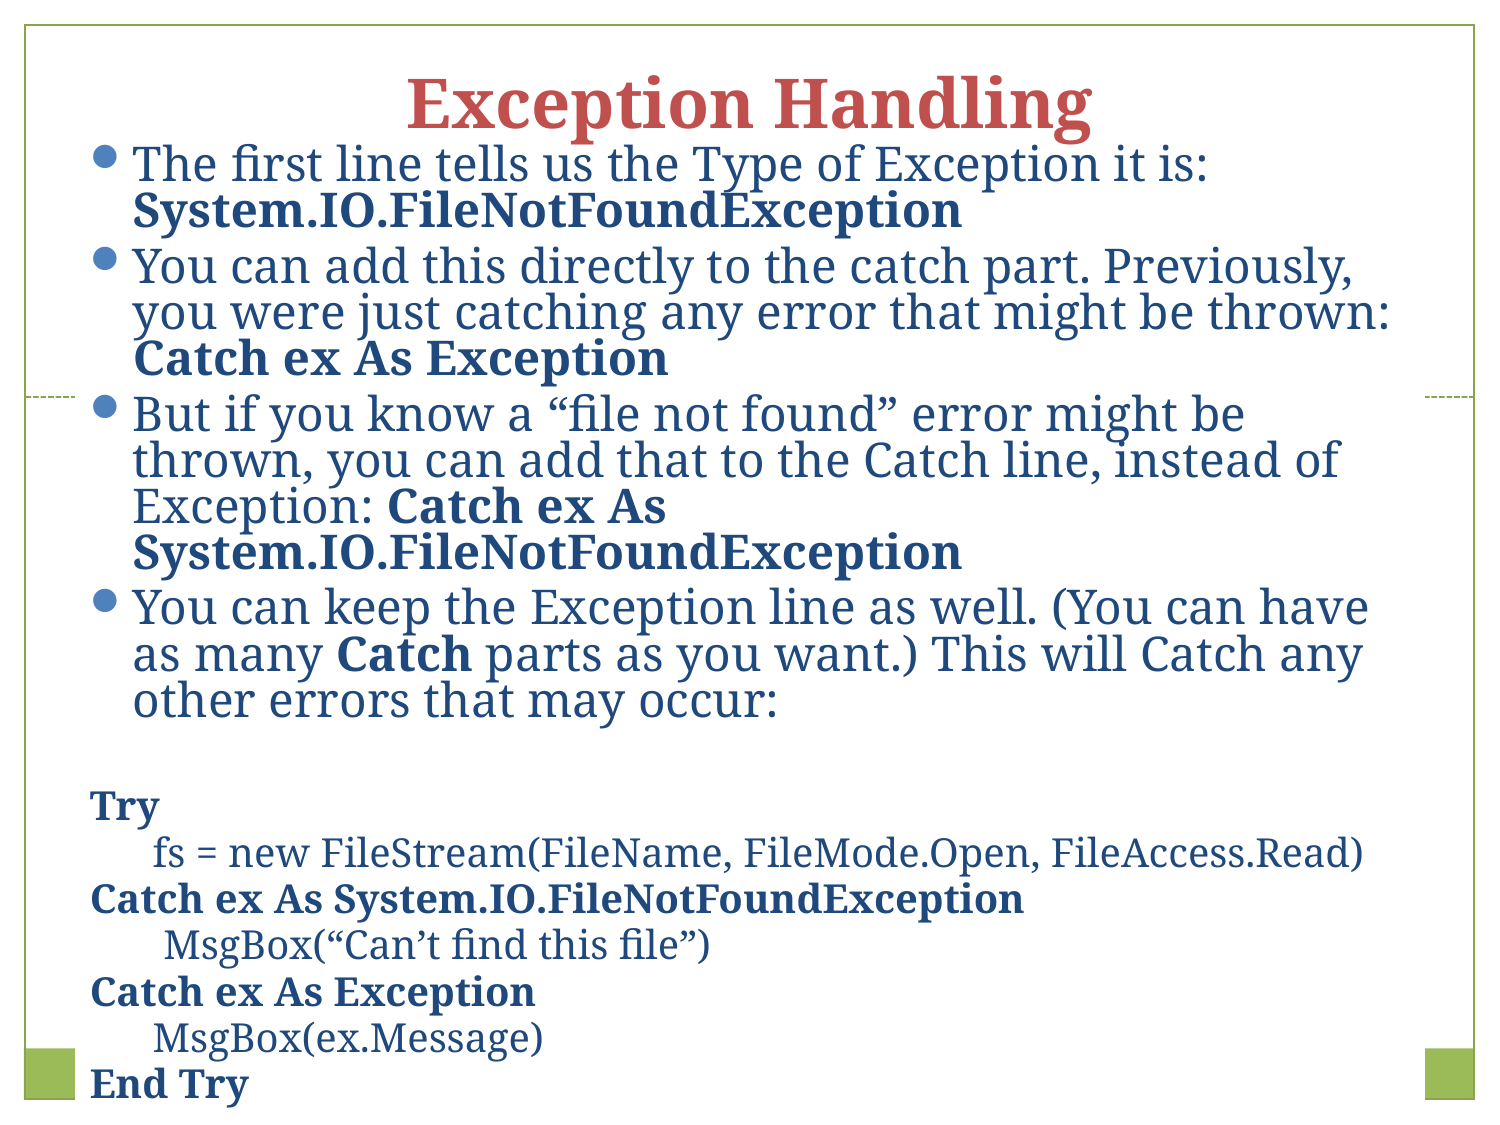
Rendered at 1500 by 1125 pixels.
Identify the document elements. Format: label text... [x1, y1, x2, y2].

list The first line tells us the Type of Exception it is: System.IO.FileNotFoundException You can add this directly to the catch part. Previously, you were just catching any error that might be thrown: Catch ex As Exception But if you know a “file not found” error might be thrown, you can add that to the Catch line, instead of Exception: Catch ex As System.IO.FileNotFoundException You can keep the Exception line as well. (You can have as many Catch parts as you want.) This will Catch any other errors that may occur: Try fs = new FileStream(FileName, FileMode.Open, FileAccess.Read) Catch ex As System.IO.FileNotFoundException MsgBox(“Can’t find this file”) Catch ex As Exception MsgBox(ex.Message) End Try [75, 150, 1425, 1125]
title Exception Handling [75, 0, 1425, 150]
